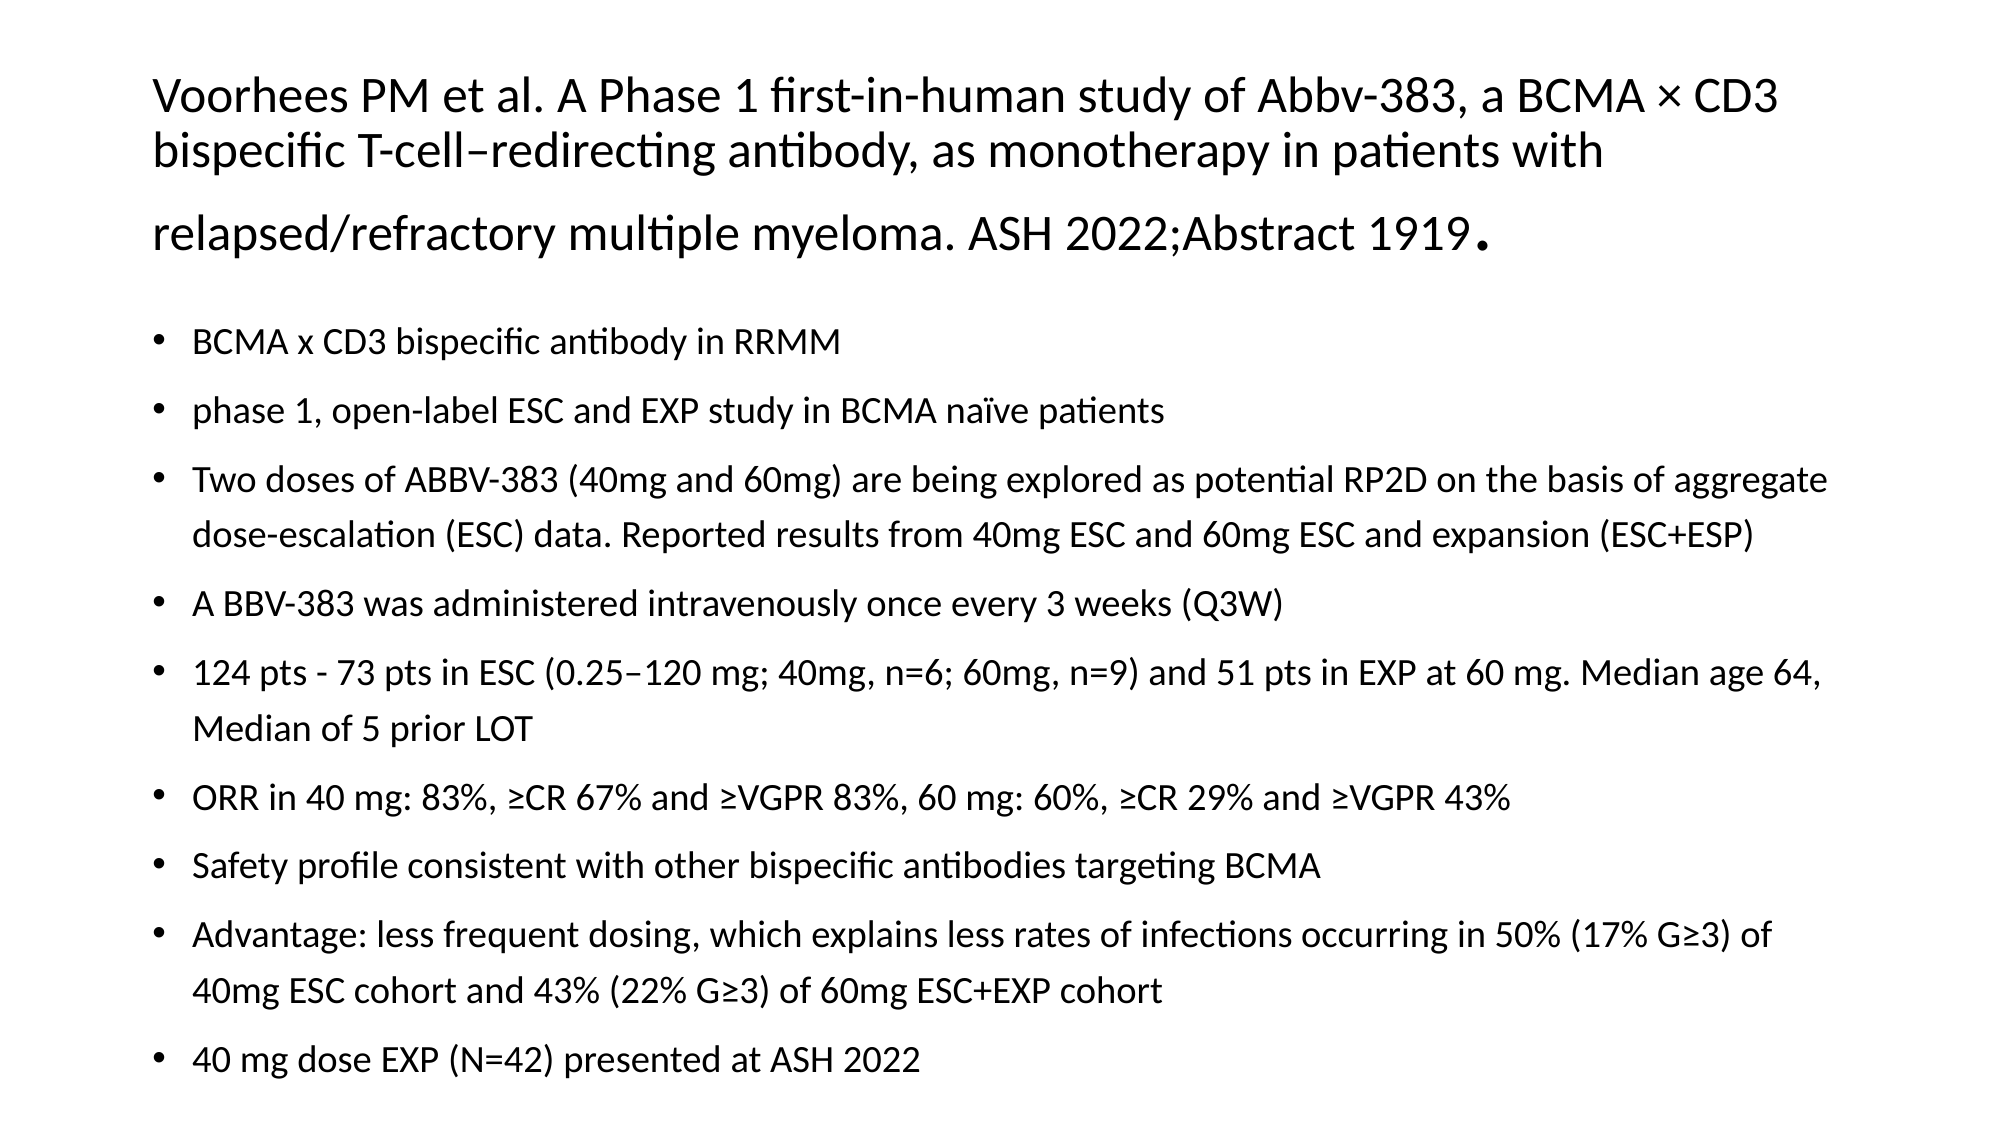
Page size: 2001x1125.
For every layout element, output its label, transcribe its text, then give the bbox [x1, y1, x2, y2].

title Voorhees PM et al. A Phase 1 first-in-human study of Abbv-383, a BCMA × CD3 bispecific T-cell–redirecting antibody, as monotherapy in patients with relapsed/refractory multiple myeloma. ASH 2022;Abstract 1919. [137, 59, 1863, 278]
list BCMA x CD3 bispecific antibody in RRMM phase 1, open-label ESC and EXP study in BCMA naïve patients Two doses of ABBV-383 (40mg and 60mg) are being explored as potential RP2D on the basis of aggregate dose-escalation (ESC) data. Reported results from 40mg ESC and 60mg ESC and expansion (ESC+ESP) A BBV-383 was administered intravenously once every 3 weeks (Q3W) 124 pts - 73 pts in ESC (0.25–120 mg; 40mg, n=6; 60mg, n=9) and 51 pts in EXP at 60 mg. Median age 64, Median of 5 prior LOT ORR in 40 mg: 83%, ≥CR 67% and ≥VGPR 83%, 60 mg: 60%, ≥CR 29% and ≥VGPR 43% Safety profile consistent with other bispecific antibodies targeting BCMA Advantage: less frequent dosing, which explains less rates of infections occurring in 50% (17% G≥3) of 40mg ESC cohort and 43% (22% G≥3) of 60mg ESC+EXP cohort 40 mg dose EXP (N=42) presented at ASH 2022 [137, 299, 1863, 1125]
